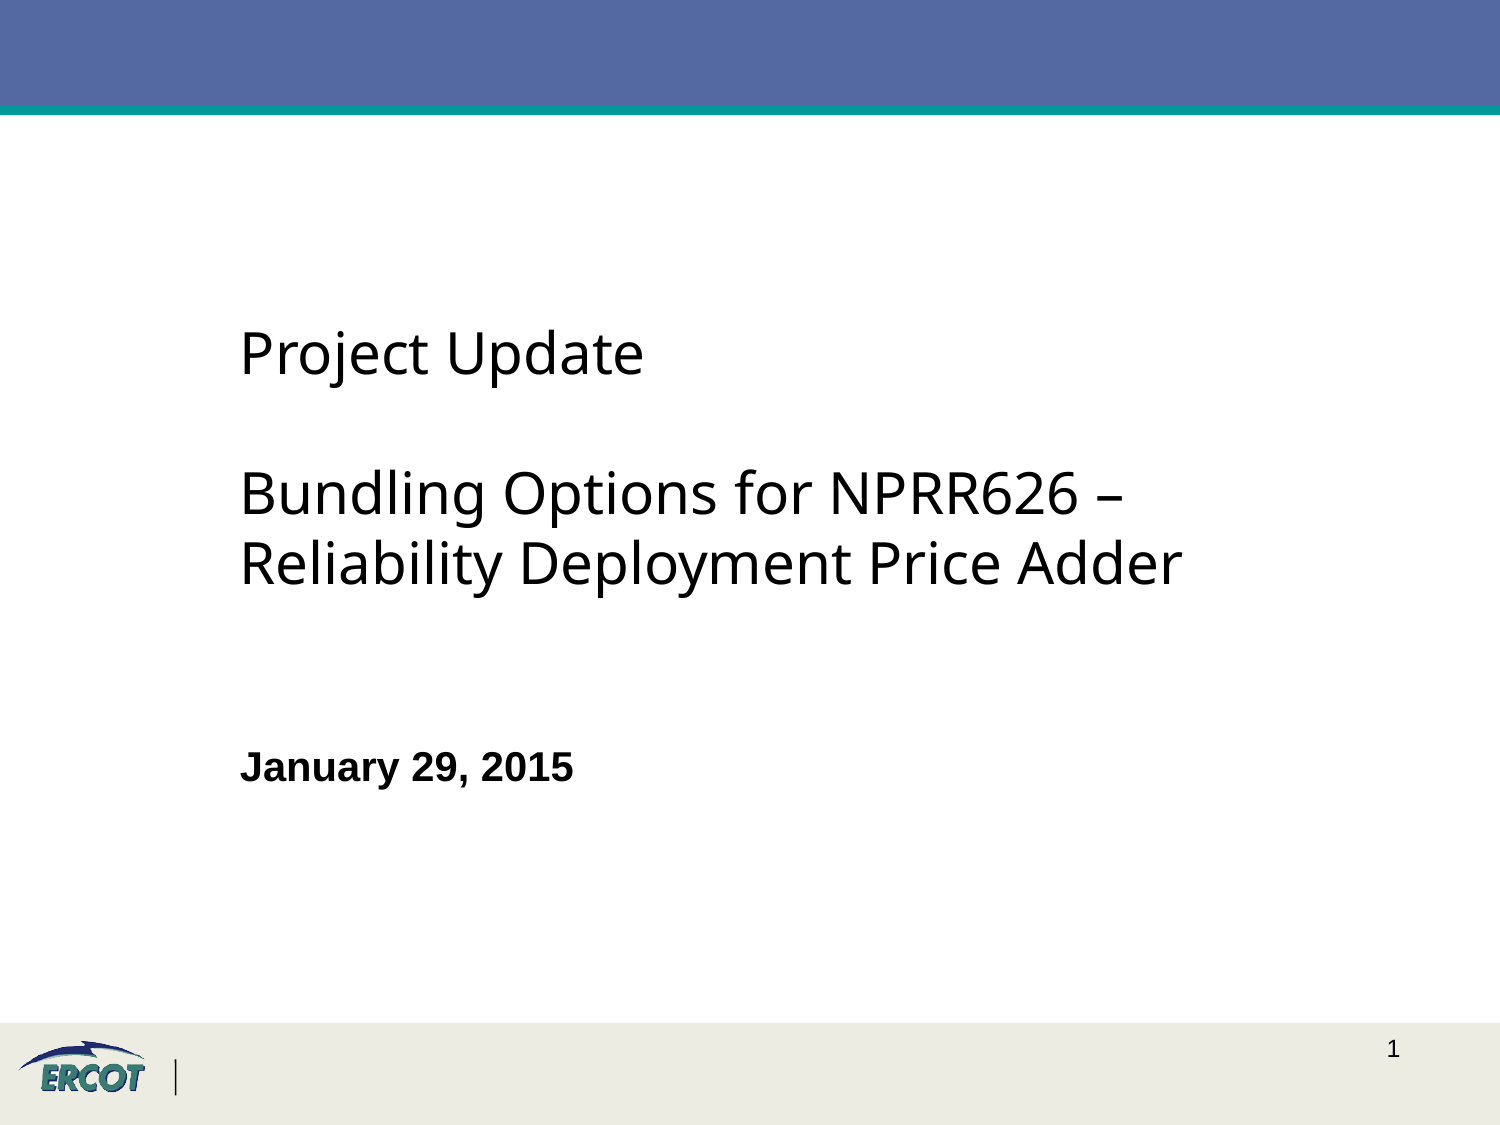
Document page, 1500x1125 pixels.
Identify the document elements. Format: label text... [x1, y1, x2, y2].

picture [10, 1031, 151, 1111]
text_box Project Update Bundling Options for NPRR626 – Reliability Deployment Price Adder [224, 312, 1413, 600]
text_box January 29, 2015 [224, 587, 1063, 900]
